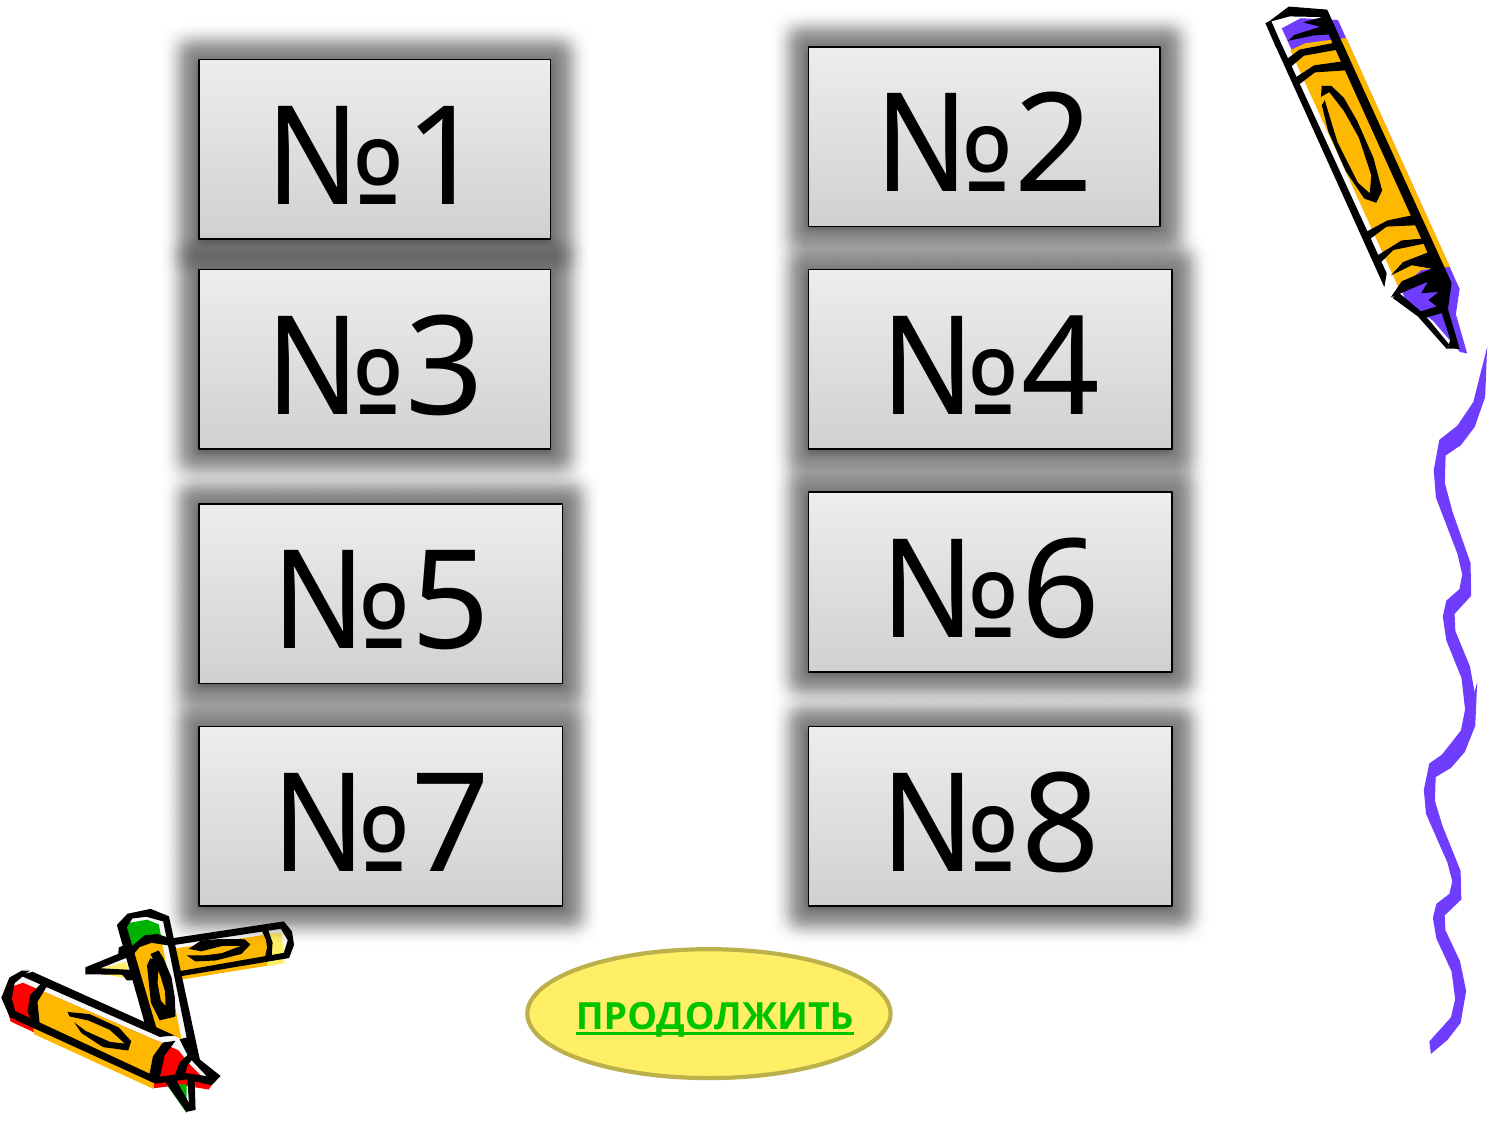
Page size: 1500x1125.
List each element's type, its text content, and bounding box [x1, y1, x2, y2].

text_box №3 [198, 269, 551, 450]
text_box №1 [198, 59, 551, 238]
text_box №5 [198, 503, 563, 684]
text_box №6 [808, 491, 1173, 673]
text_box №8 [808, 726, 1173, 907]
text_box №2 [808, 46, 1161, 227]
text_box №7 [198, 726, 563, 907]
text_box №4 [808, 269, 1173, 450]
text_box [527, 948, 903, 1079]
